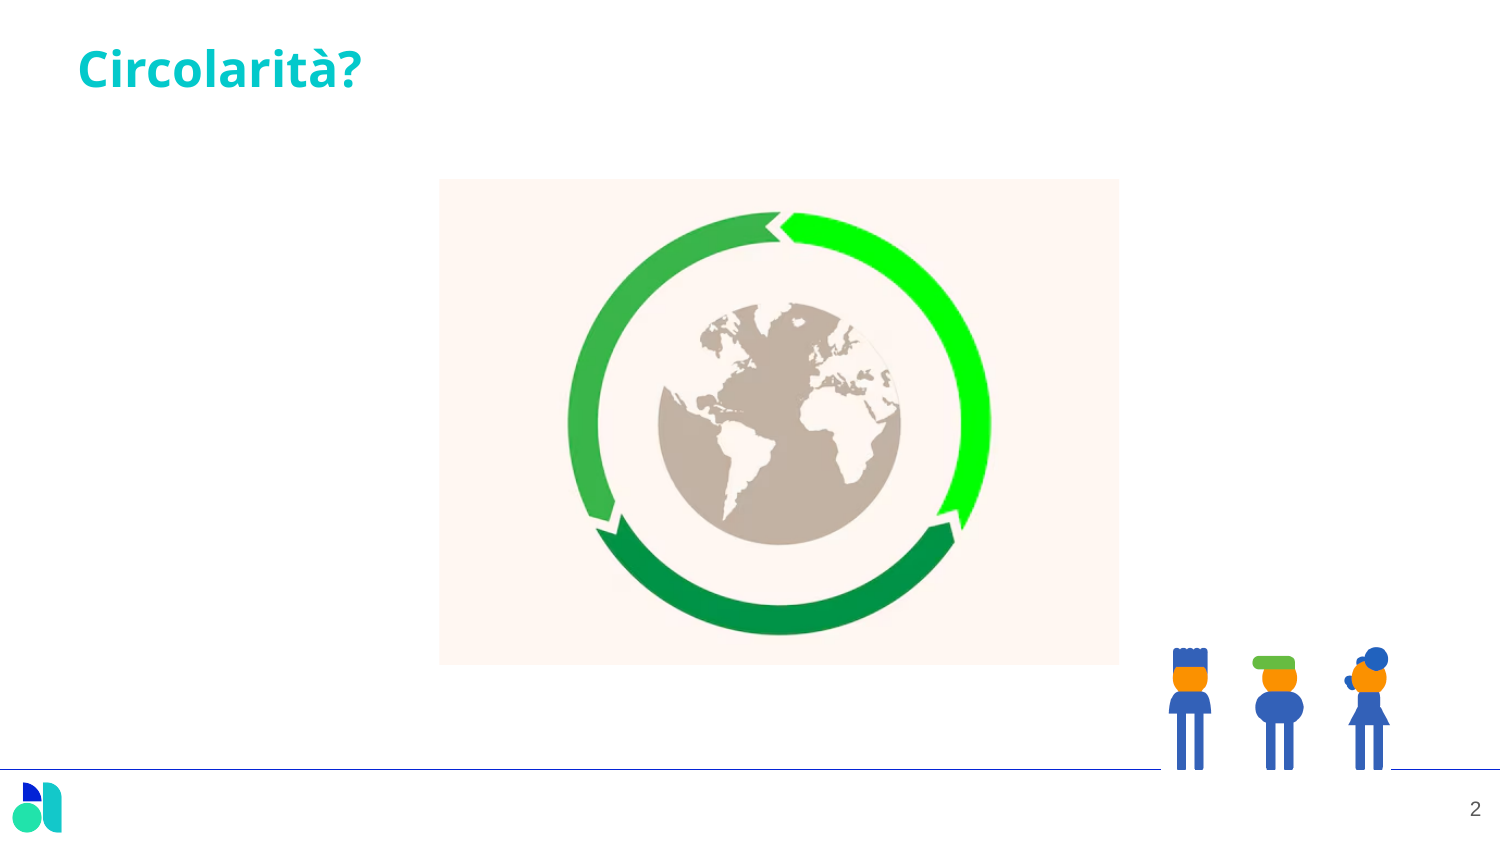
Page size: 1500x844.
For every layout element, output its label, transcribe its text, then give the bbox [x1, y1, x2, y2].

slide_number ‹#› [1406, 777, 1497, 839]
picture [10, 781, 64, 834]
picture [439, 179, 1120, 665]
text_box Circolarità? [63, 22, 1203, 113]
picture [1161, 641, 1392, 770]
